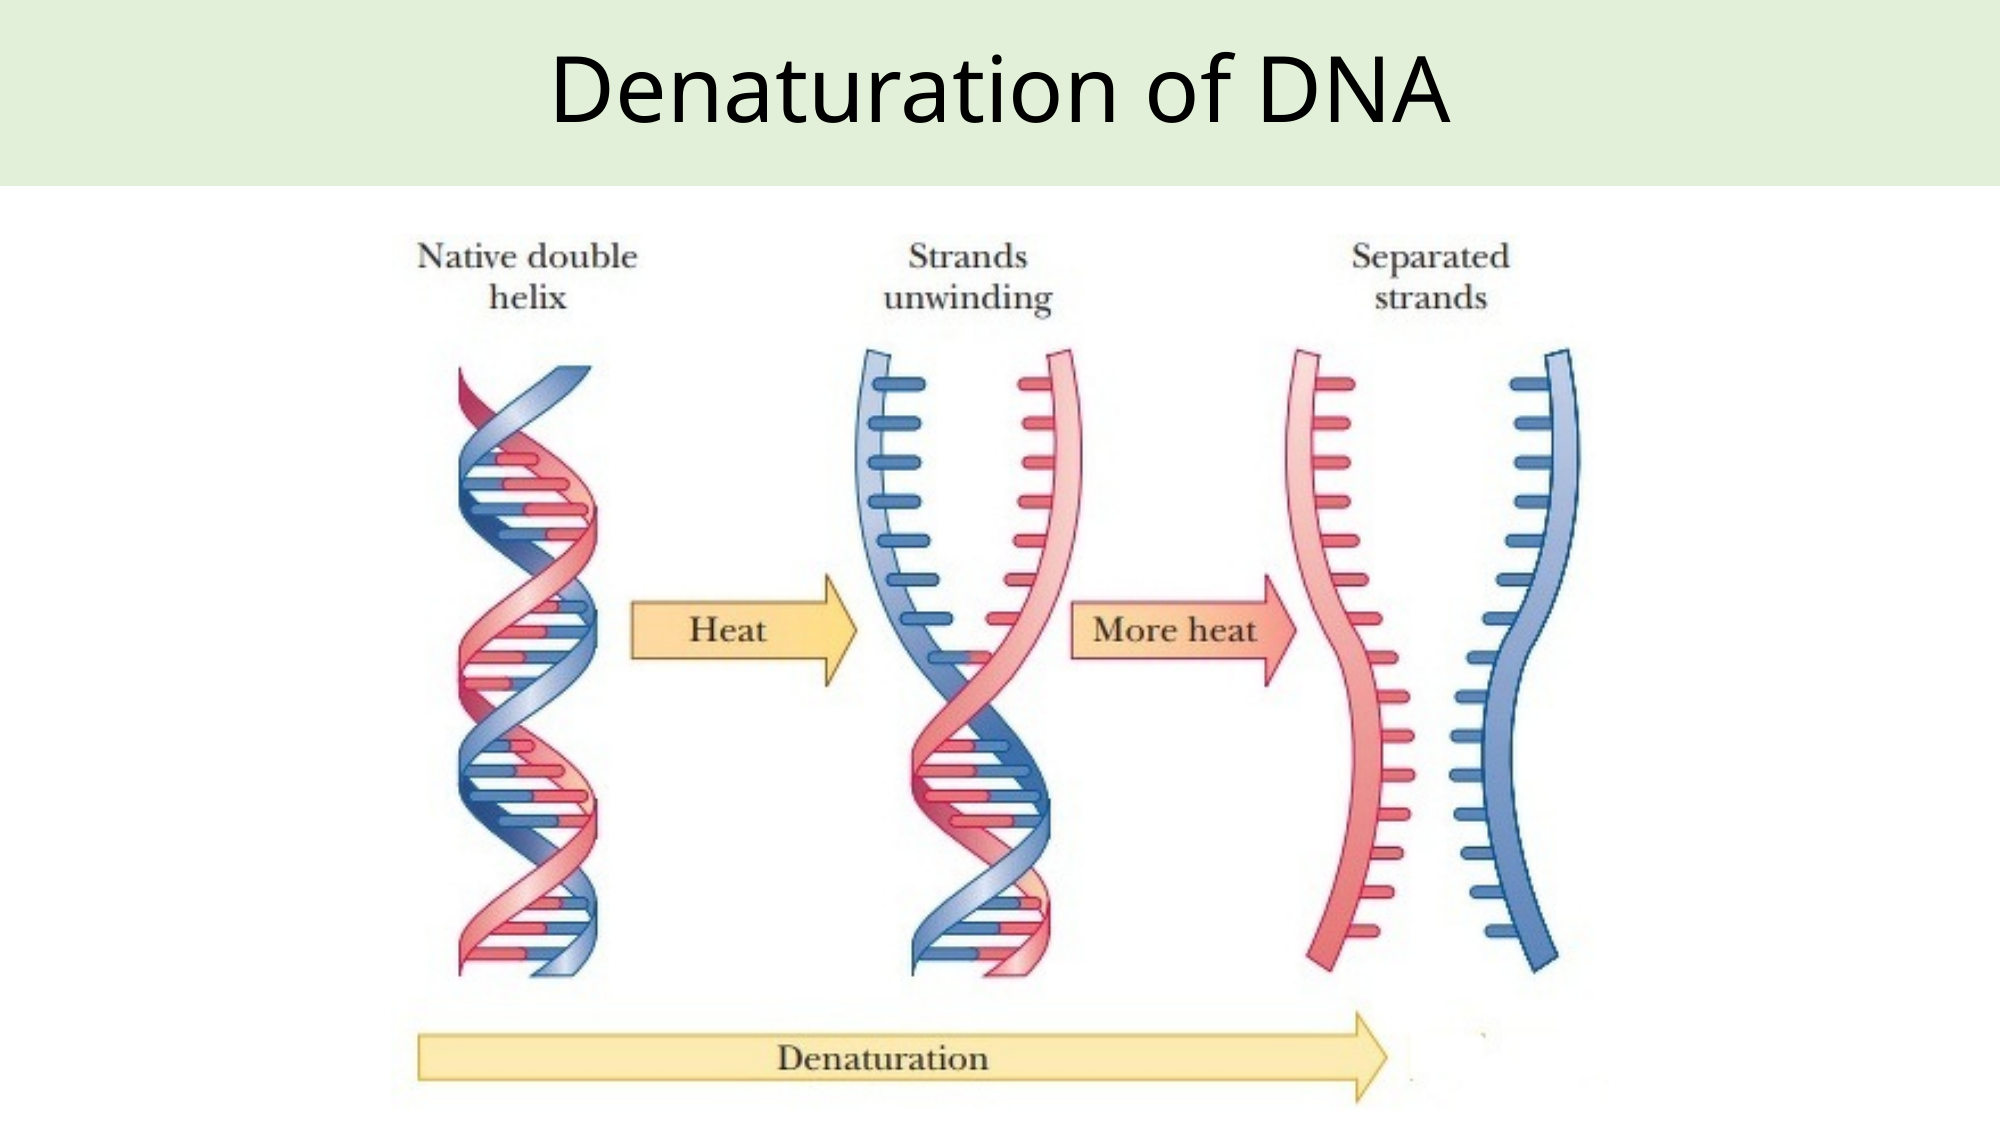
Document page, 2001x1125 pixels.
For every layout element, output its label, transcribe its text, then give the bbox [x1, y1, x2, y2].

title Denaturation of DNA [0, 0, 2000, 186]
picture [391, 234, 1609, 1125]
